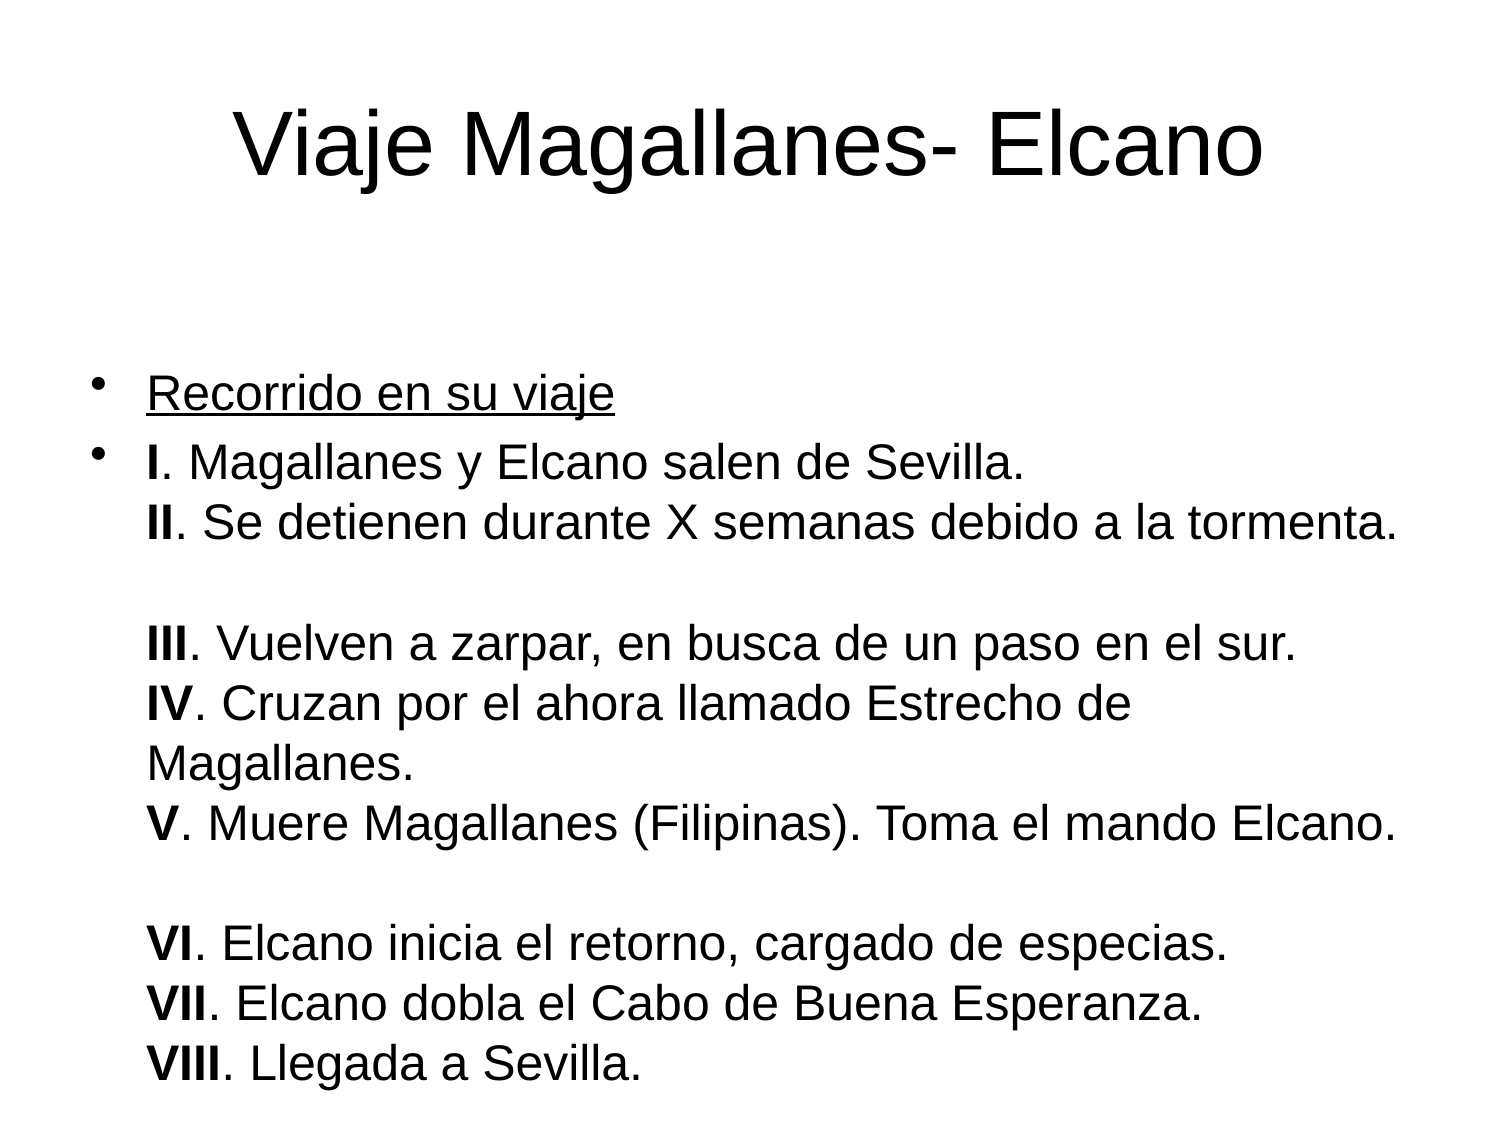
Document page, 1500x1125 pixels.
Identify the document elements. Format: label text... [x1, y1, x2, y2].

title Viaje Magallanes- Elcano [74, 44, 1426, 233]
list Recorrido en su viaje I. Magallanes y Elcano salen de Sevilla. II. Se detienen durante X semanas debido a la tormenta. III. Vuelven a zarpar, en busca de un paso en el sur. IV. Cruzan por el ahora llamado Estrecho de Magallanes. V. Muere Magallanes (Filipinas). Toma el mando Elcano. VI. Elcano inicia el retorno, cargado de especias. VII. Elcano dobla el Cabo de Buena Esperanza. VIII. Llegada a Sevilla. [74, 262, 1426, 1006]
